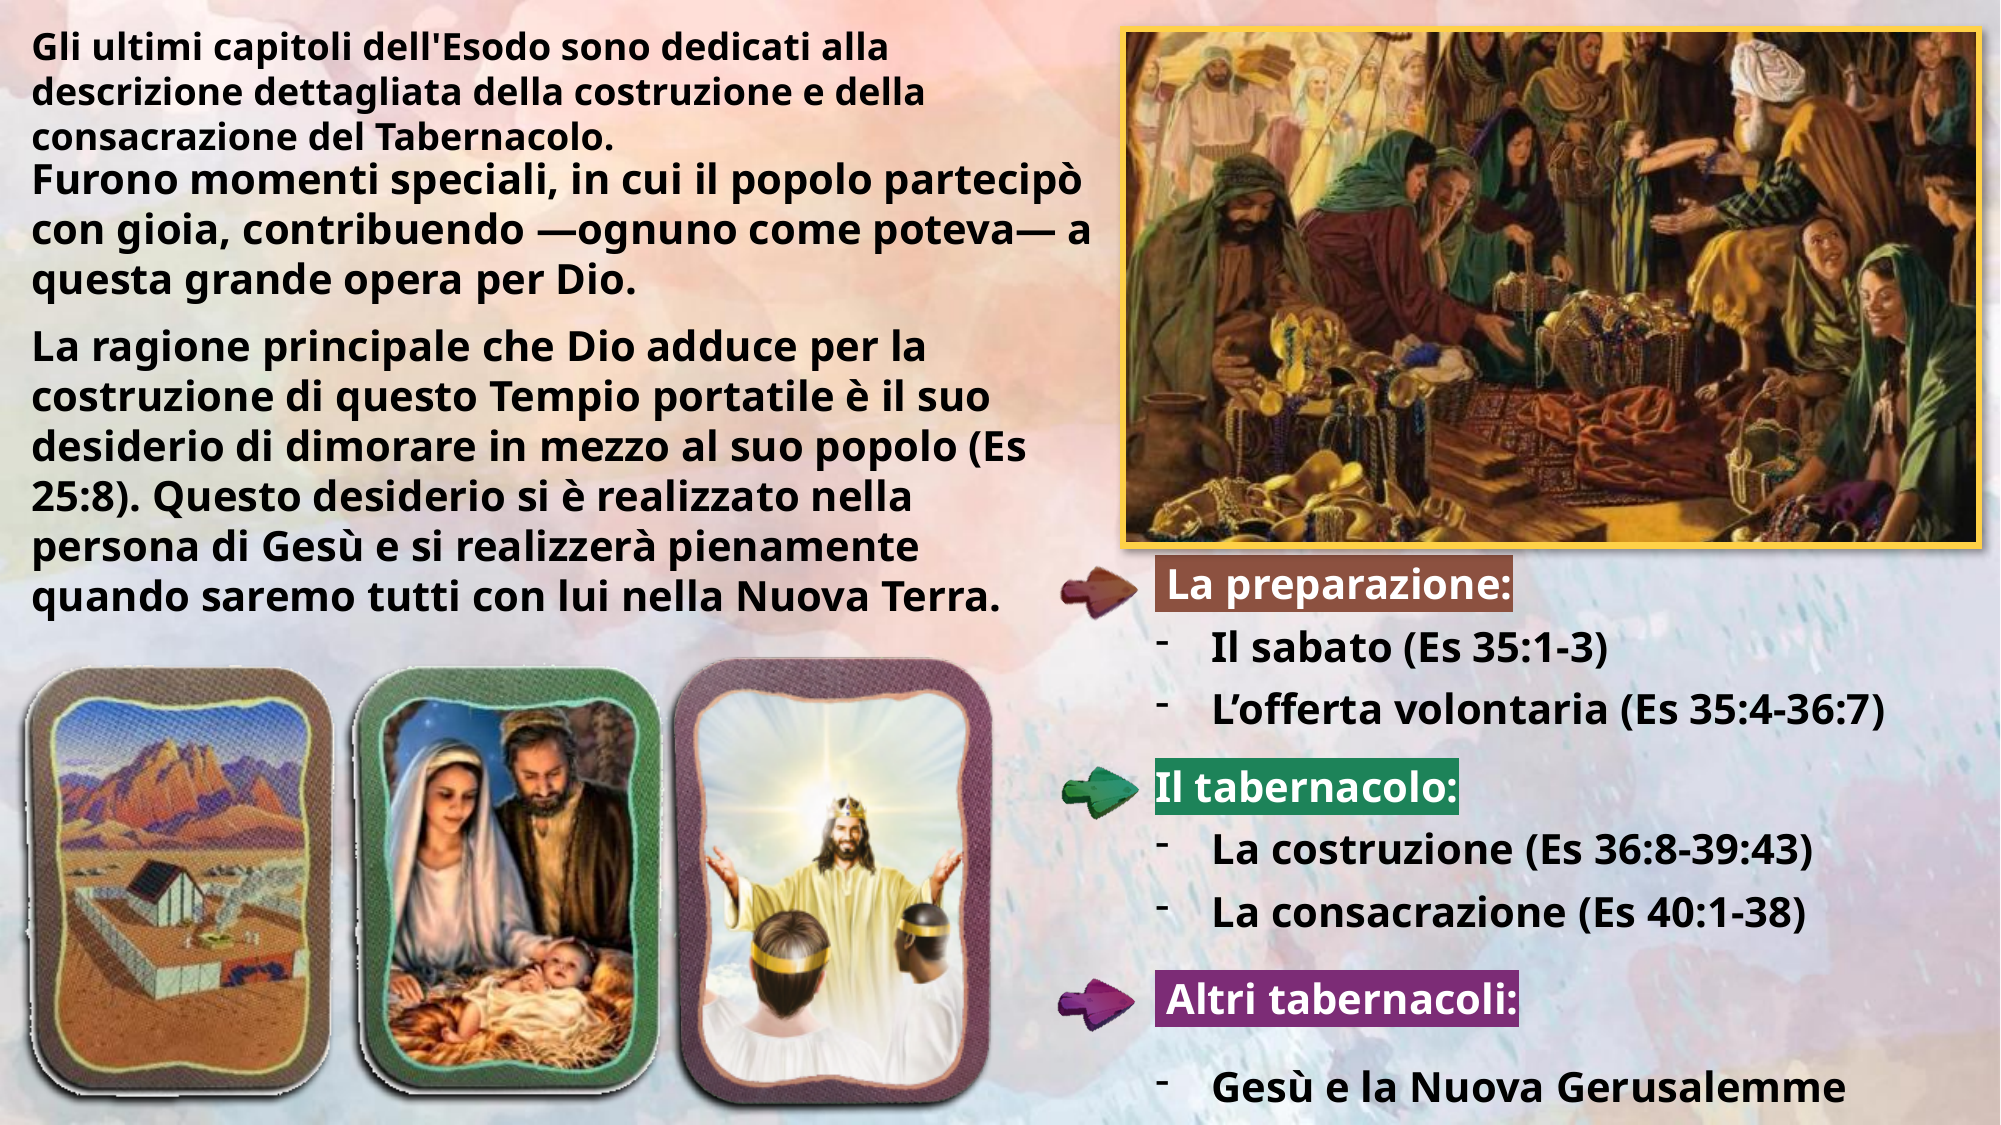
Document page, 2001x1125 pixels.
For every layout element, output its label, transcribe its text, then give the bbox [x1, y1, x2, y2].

picture [0, 0, 2001, 1125]
text_box Furono momenti speciali, in cui il popolo partecipò con gioia, contribuendo —ognuno come poteva— a questa grande opera per Dio. [16, 145, 1125, 311]
text_box La preparazione: Il sabato (Es 35:1-3) L’offerta volontaria (Es 35:4-36:7) Il tabernacolo: La costruzione (Es 36:8-39:43) La consacrazione (Es 40:1-38) Altri tabernacoli: Gesù e la Nuova Gerusalemme [1140, 550, 2000, 1118]
text_box La ragione principale che Dio adduce per la costruzione di questo Tempio portatile è il suo desiderio di dimorare in mezzo al suo popolo (Es 25:8). Questo desiderio si è realizzato nella persona di Gesù e si realizzerà pienamente quando saremo tutti con lui nella Nuova Terra. [16, 311, 1102, 627]
text_box Gli ultimi capitoli dell'Esodo sono dedicati alla descrizione dettagliata della costruzione e della consacrazione del Tabernacolo. [16, 15, 1102, 145]
